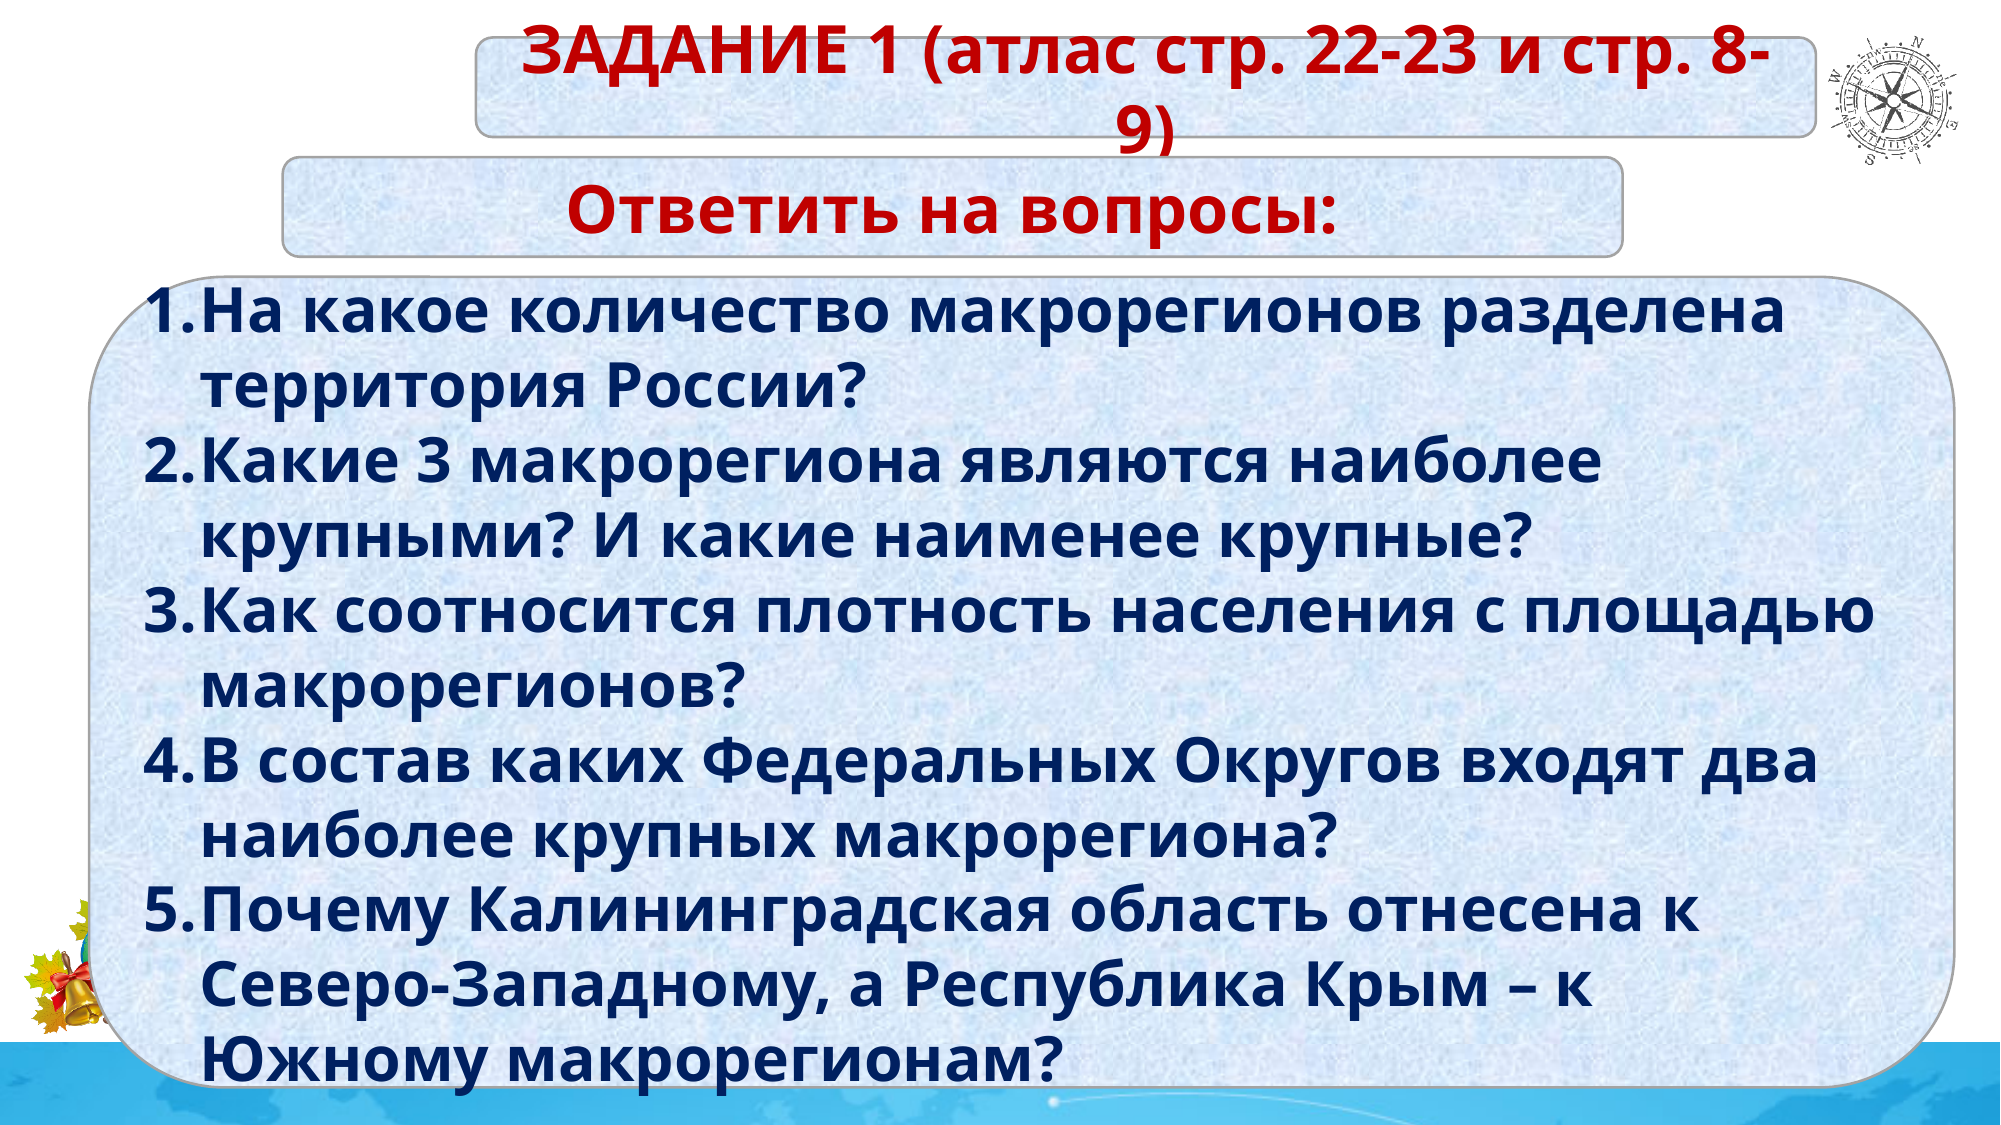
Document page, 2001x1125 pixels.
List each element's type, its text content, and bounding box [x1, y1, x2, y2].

text_box Ответить на вопросы: [281, 155, 1624, 259]
picture [0, 1042, 2000, 1125]
picture [24, 892, 114, 1034]
text_box ЗАДАНИЕ 1 (атлас стр. 22-23 и стр. 8-9) [474, 36, 1818, 139]
picture [1777, 19, 2000, 187]
text_box На какое количество макрорегионов разделена территория России? Какие 3 макрорегиона являются наиболее крупными? И какие наименее крупные? Как соотносится плотность населения с площадью макрорегионов? В состав каких Федеральных Округов входят два наиболее крупных макрорегиона? Почему Калининградская область отнесена к Северо-Западному, а Республика Крым – к Южному макрорегионам? [87, 275, 1956, 1089]
